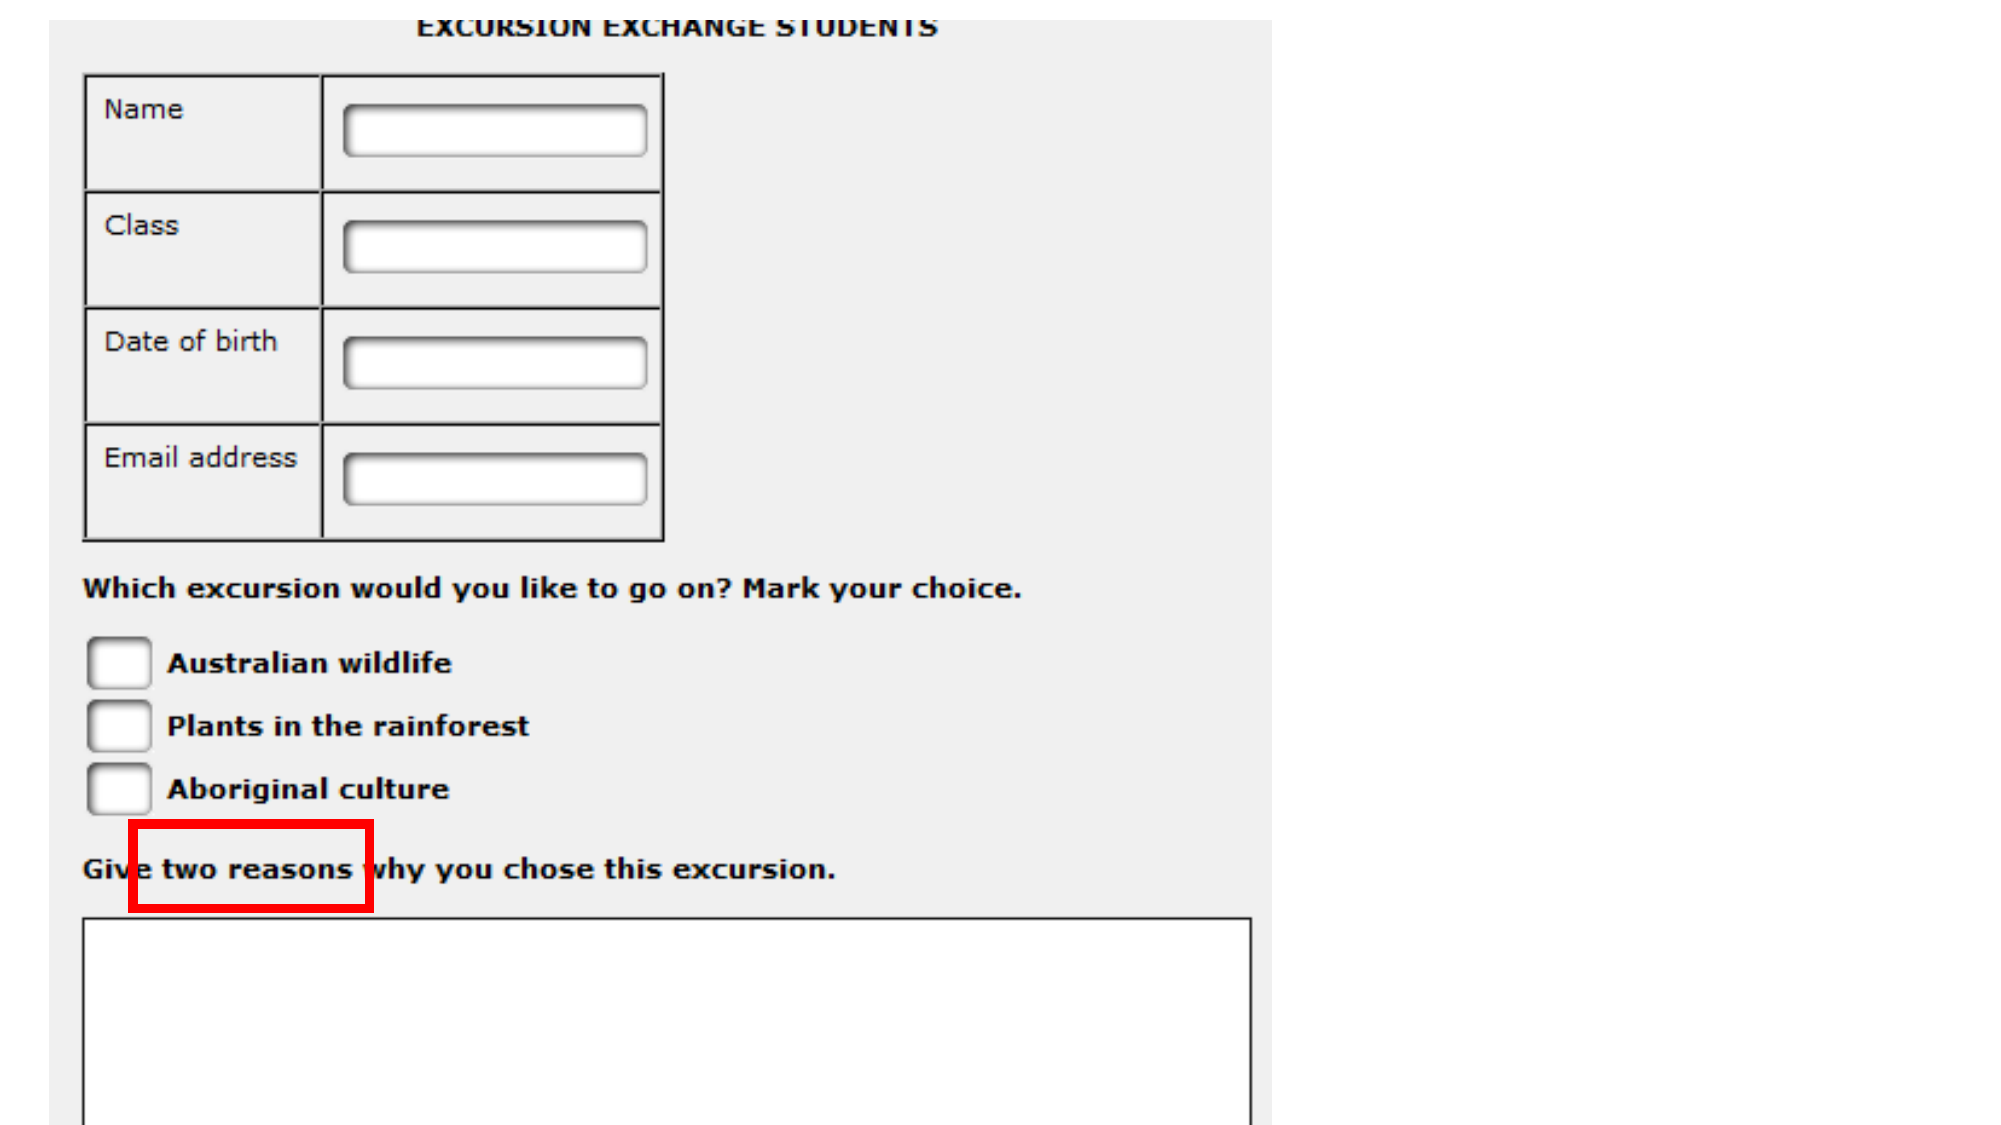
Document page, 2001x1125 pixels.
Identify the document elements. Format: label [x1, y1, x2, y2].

picture [49, 20, 1272, 1125]
